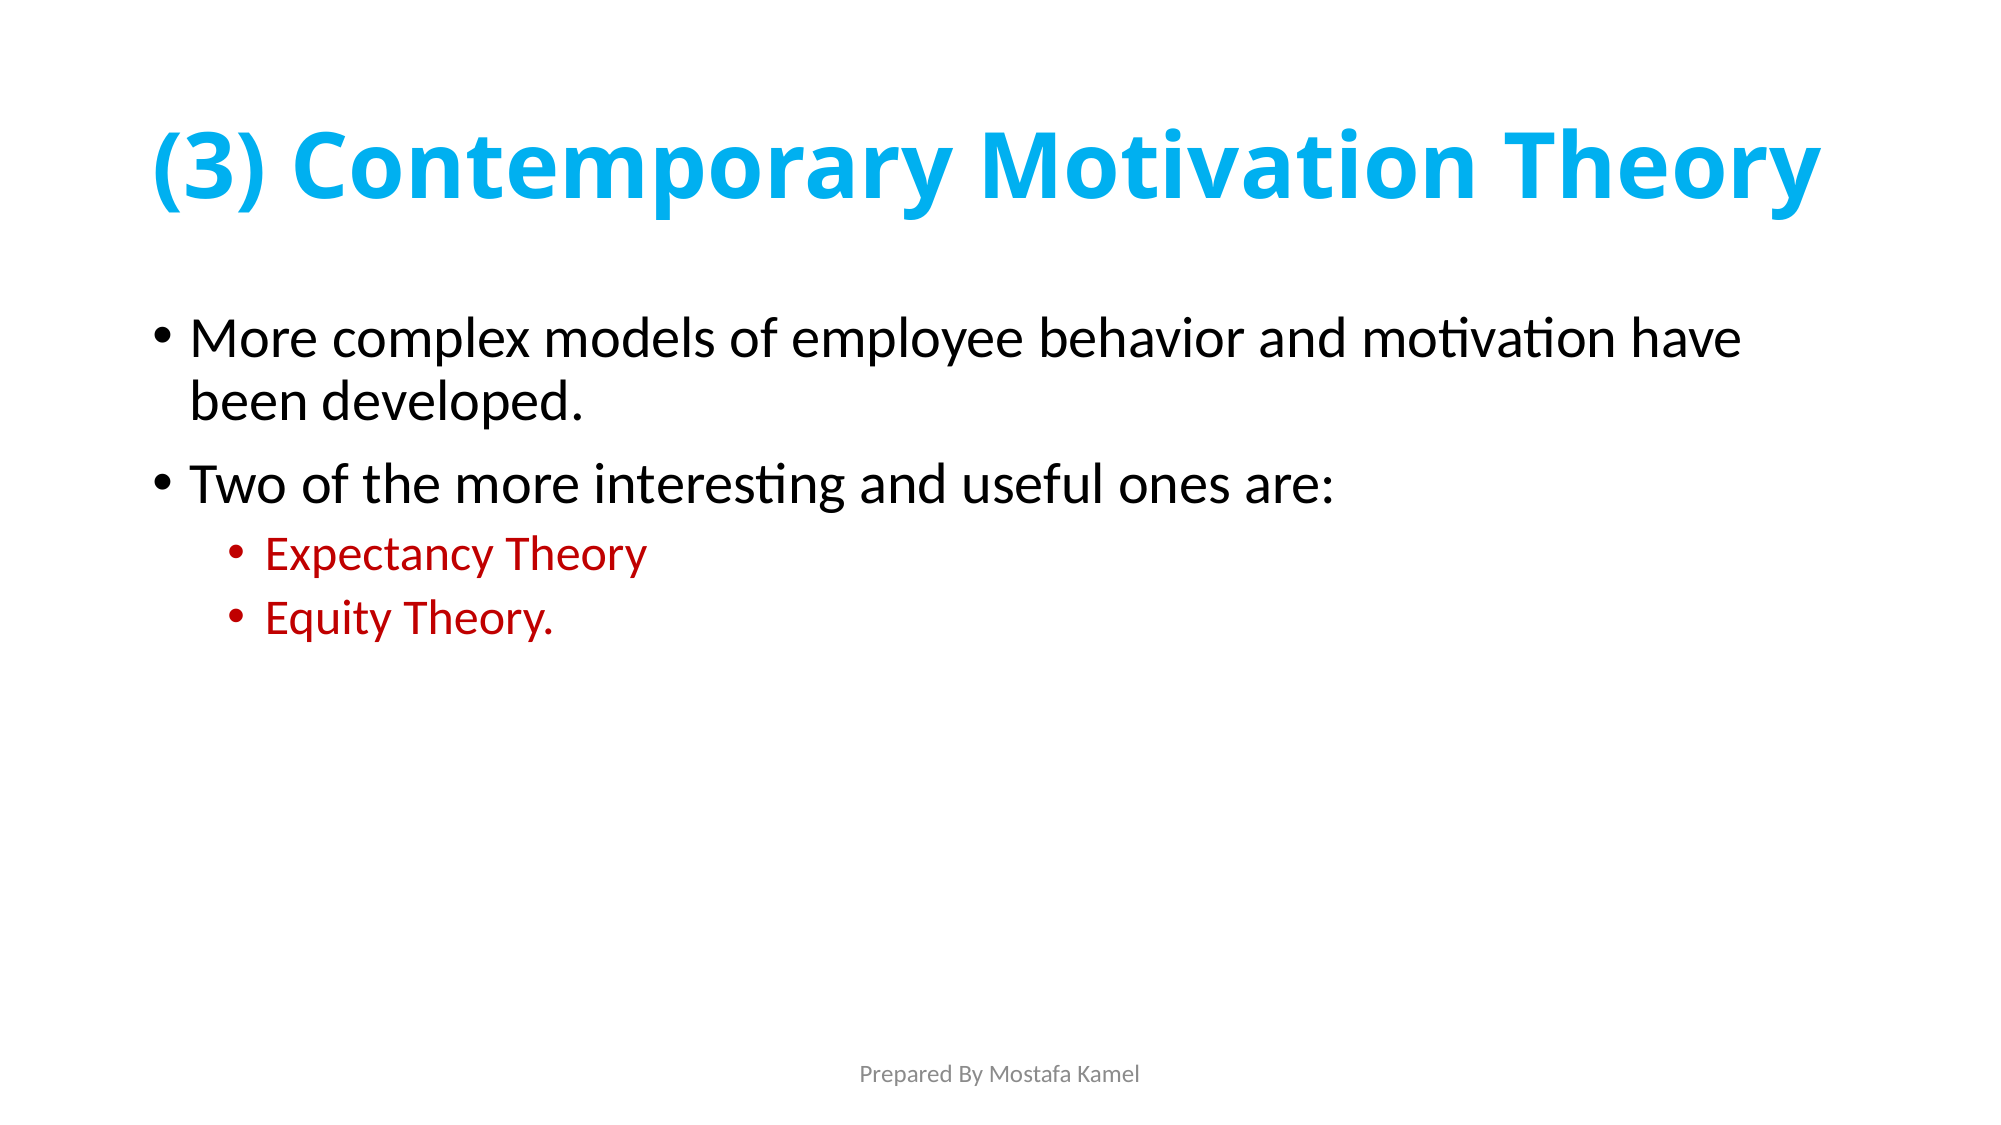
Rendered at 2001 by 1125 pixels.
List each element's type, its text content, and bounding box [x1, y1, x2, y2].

list More complex models of employee behavior and motivation have been developed. Two of the more interesting and useful ones are: Expectancy Theory Equity Theory. [137, 299, 1863, 1014]
title (3) Contemporary Motivation Theory [137, 59, 1863, 278]
footer Prepared By Mostafa Kamel [662, 1042, 1338, 1103]
